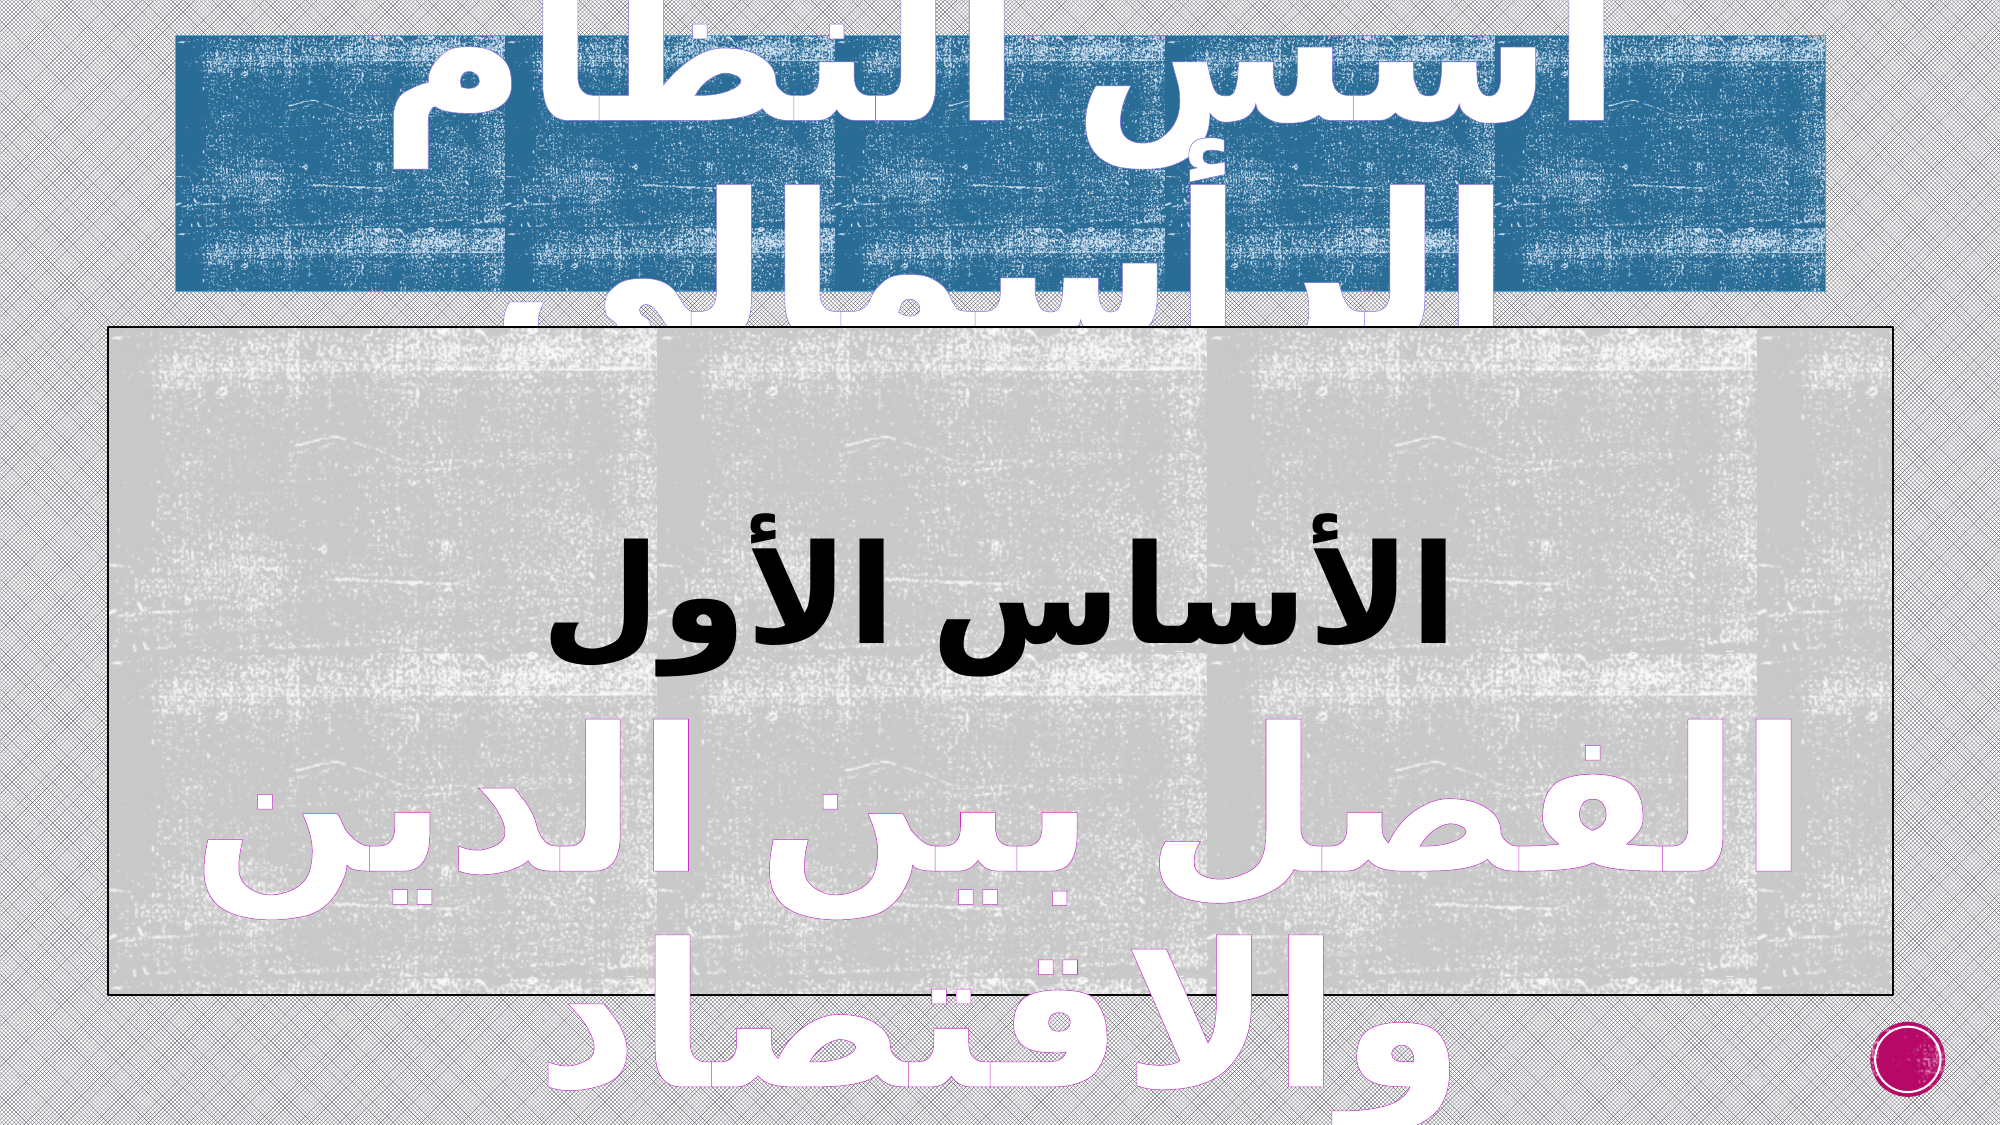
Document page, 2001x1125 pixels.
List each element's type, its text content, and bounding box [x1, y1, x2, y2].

list الأساس الأول الفصل بين الدين والاقتصاد [107, 326, 1894, 996]
title أسس النظام الرأسمالي [175, 35, 1826, 292]
